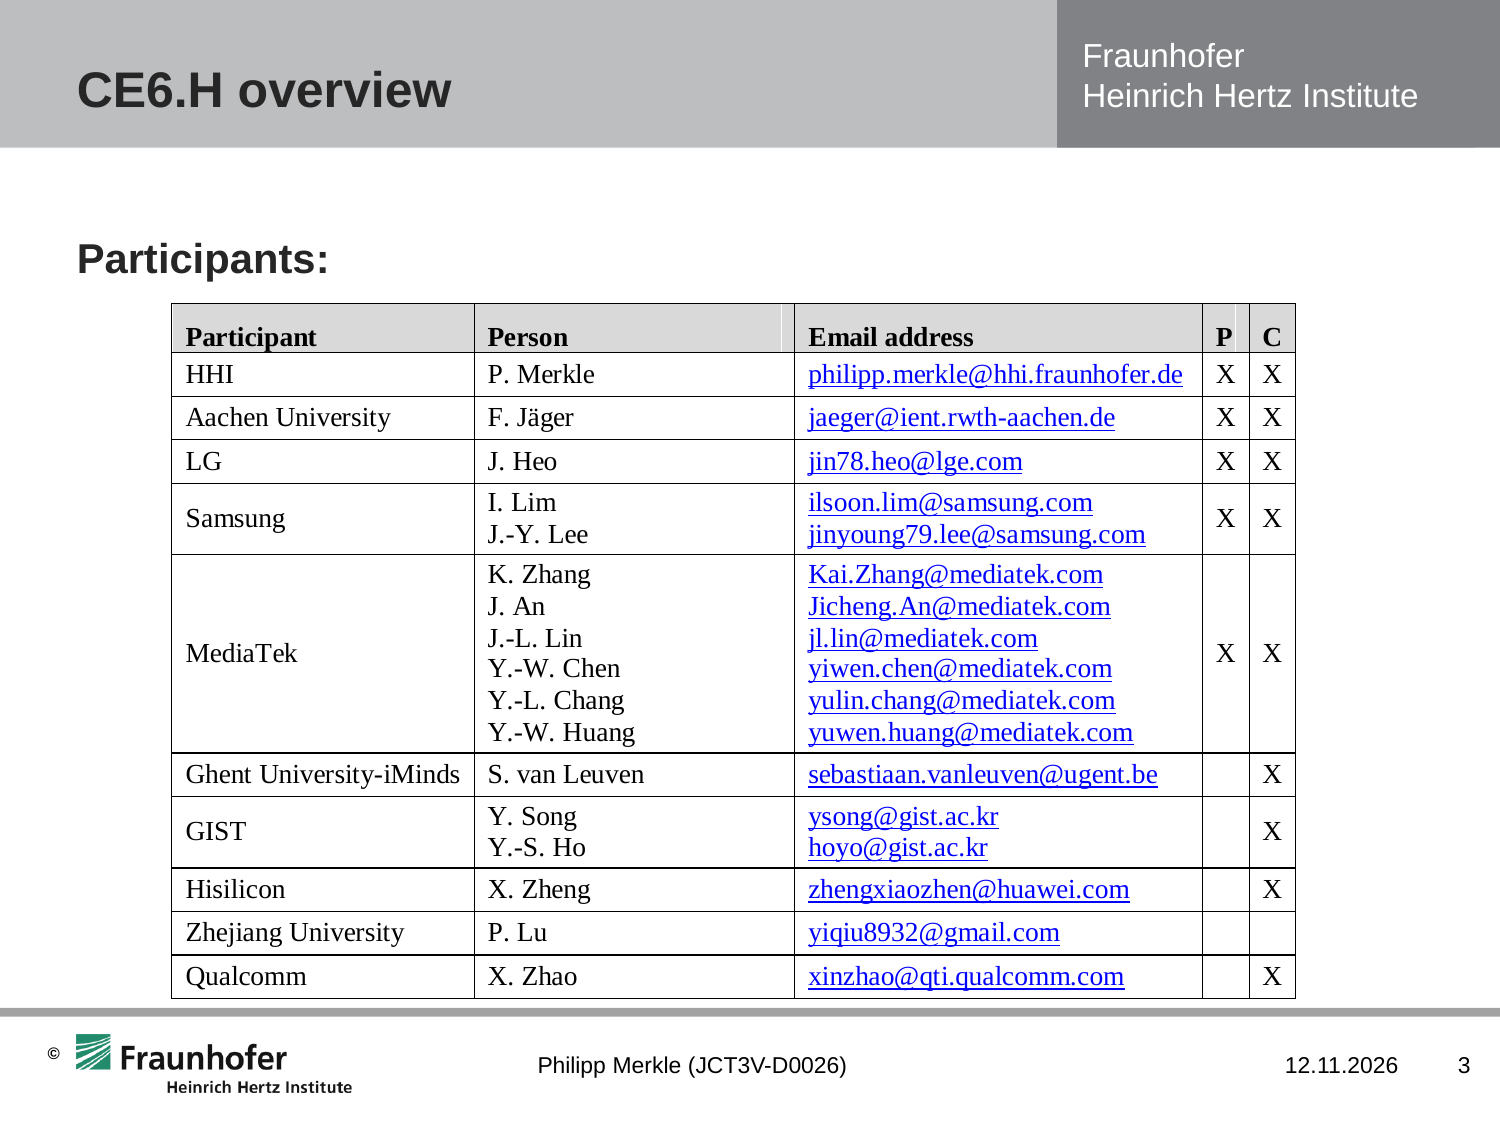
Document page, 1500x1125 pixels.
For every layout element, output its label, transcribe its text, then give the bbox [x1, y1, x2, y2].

list Participants: [76, 231, 1424, 973]
title CE6.H overview [76, 58, 1022, 118]
slide_number 3 [1394, 1034, 1471, 1094]
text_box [159, 302, 1307, 1048]
footer Philipp Merkle (JCT3V-D0026) [442, 1055, 1008, 1094]
picture [76, 1034, 352, 1093]
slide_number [1019, 1034, 1394, 1094]
